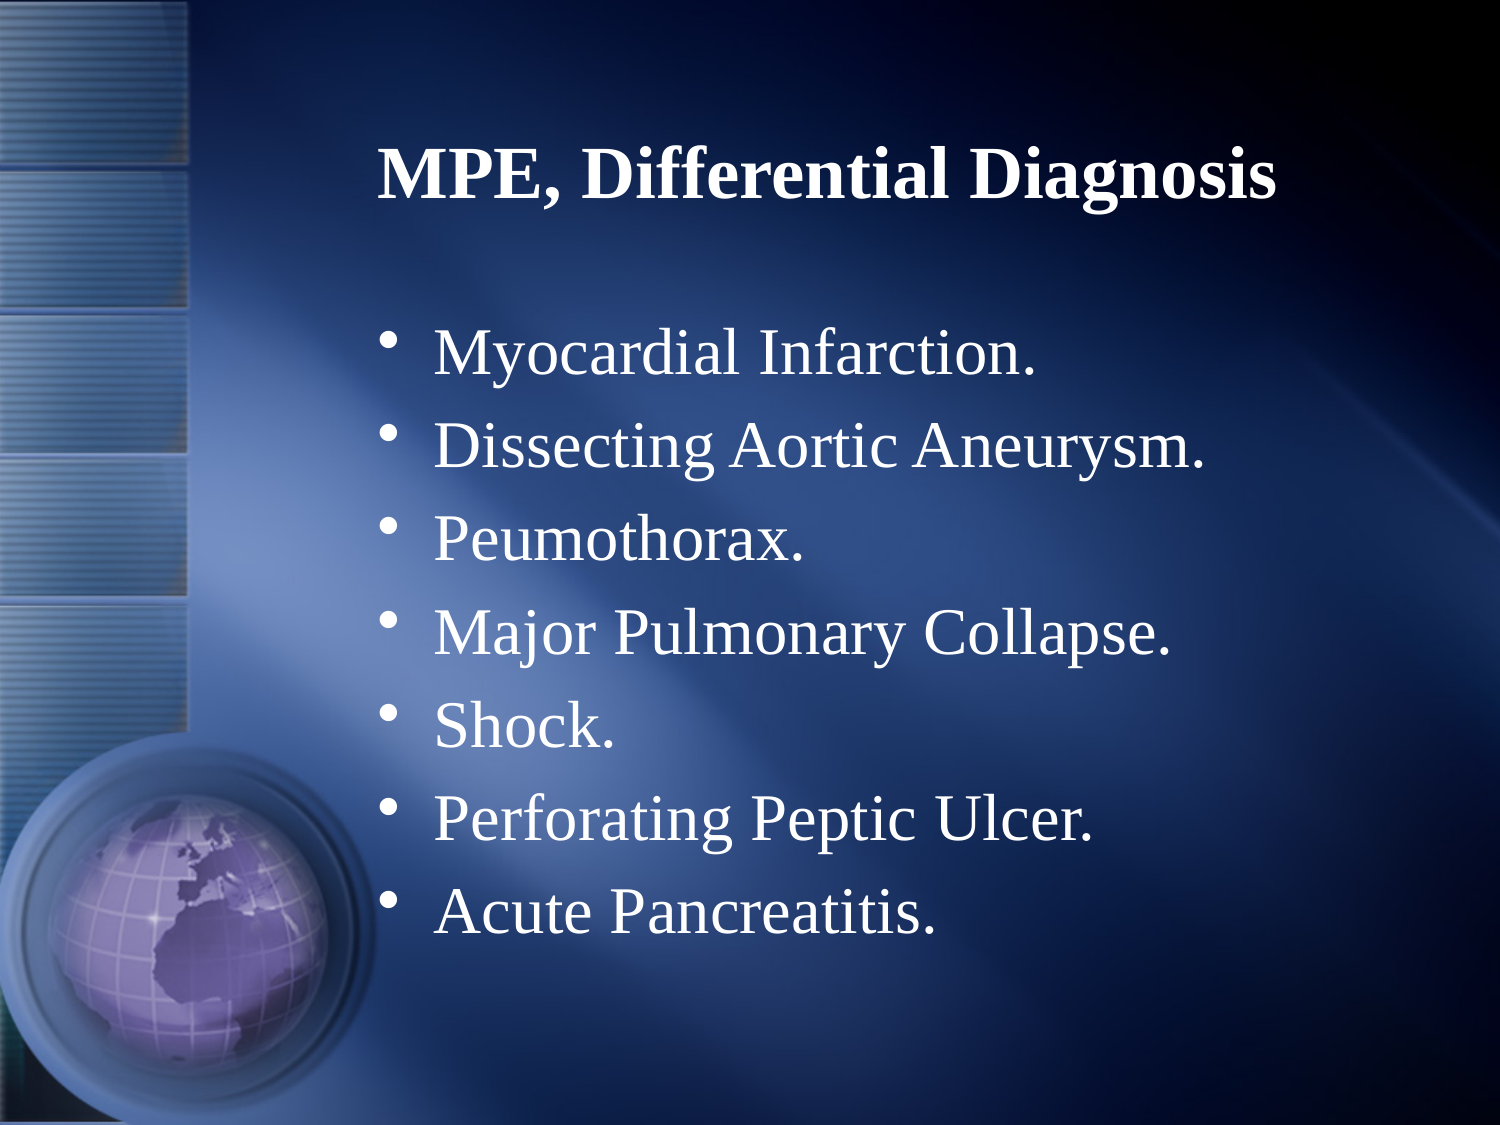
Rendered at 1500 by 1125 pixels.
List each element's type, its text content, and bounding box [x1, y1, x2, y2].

list Myocardial Infarction. Dissecting Aortic Aneurysm. Peumothorax. Major Pulmonary Collapse. Shock. Perforating Peptic Ulcer. Acute Pancreatitis. [362, 299, 1401, 1001]
title MPE, Differential Diagnosis [362, 74, 1401, 263]
picture [0, 0, 1500, 1125]
